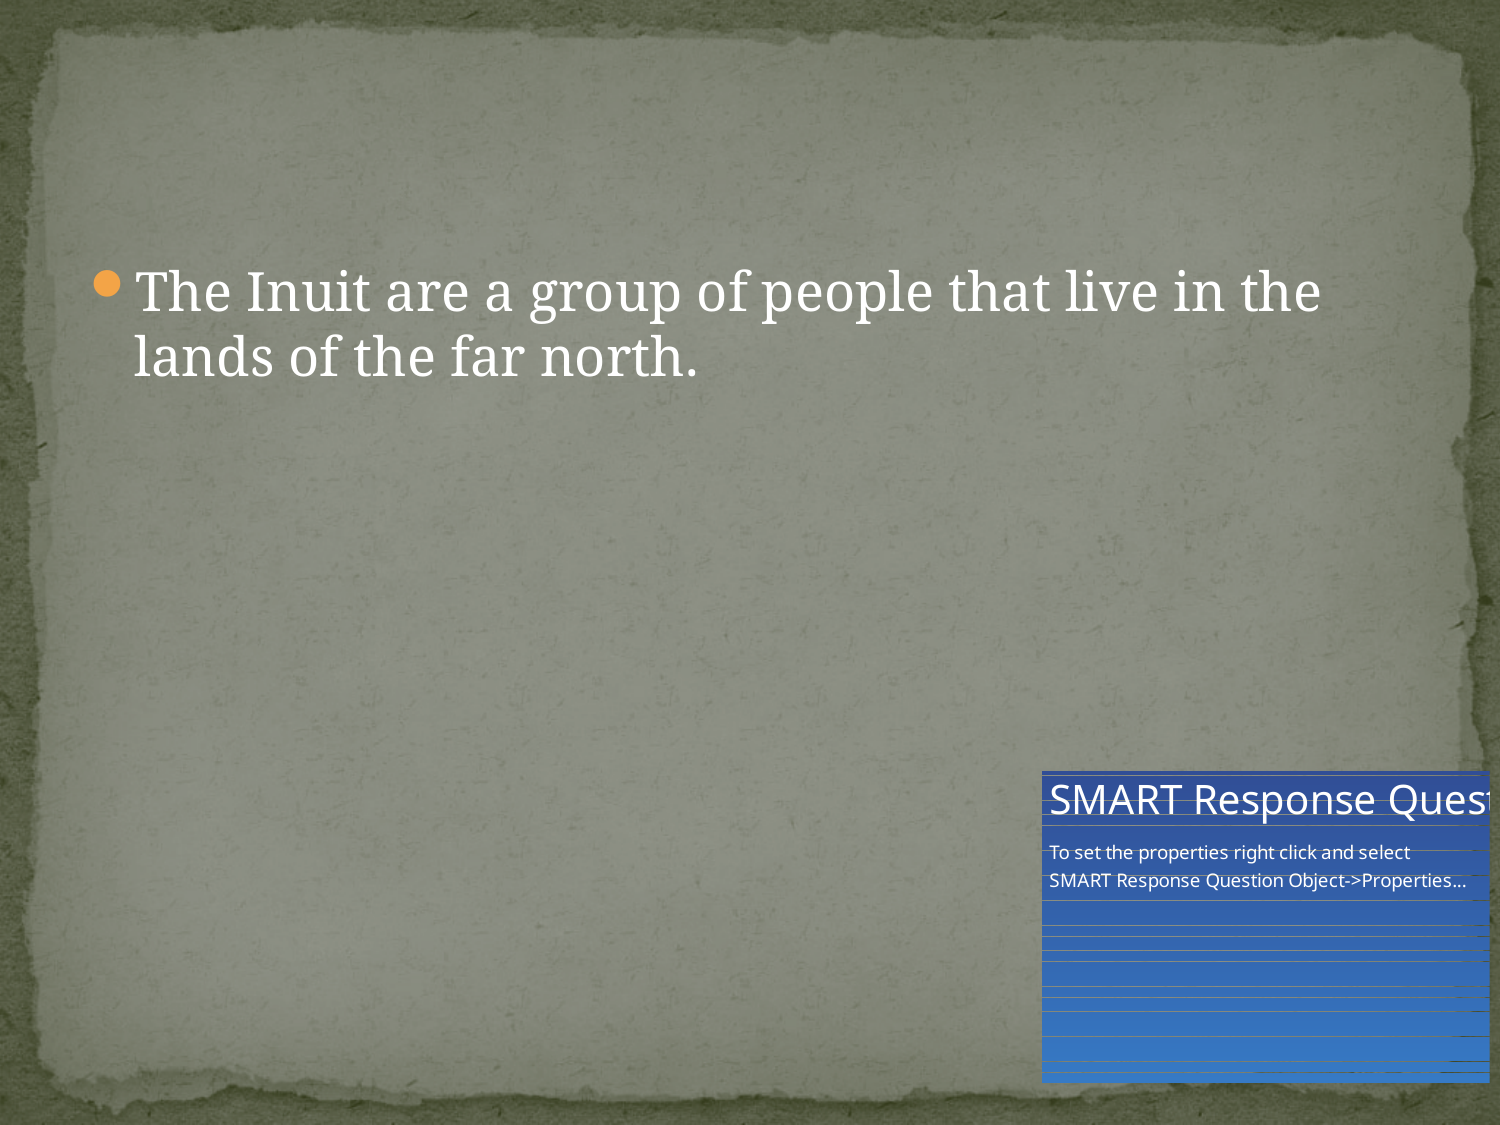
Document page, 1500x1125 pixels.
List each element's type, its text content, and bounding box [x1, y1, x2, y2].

list The Inuit are a group of people that live in the lands of the far north. [75, 249, 1425, 1000]
